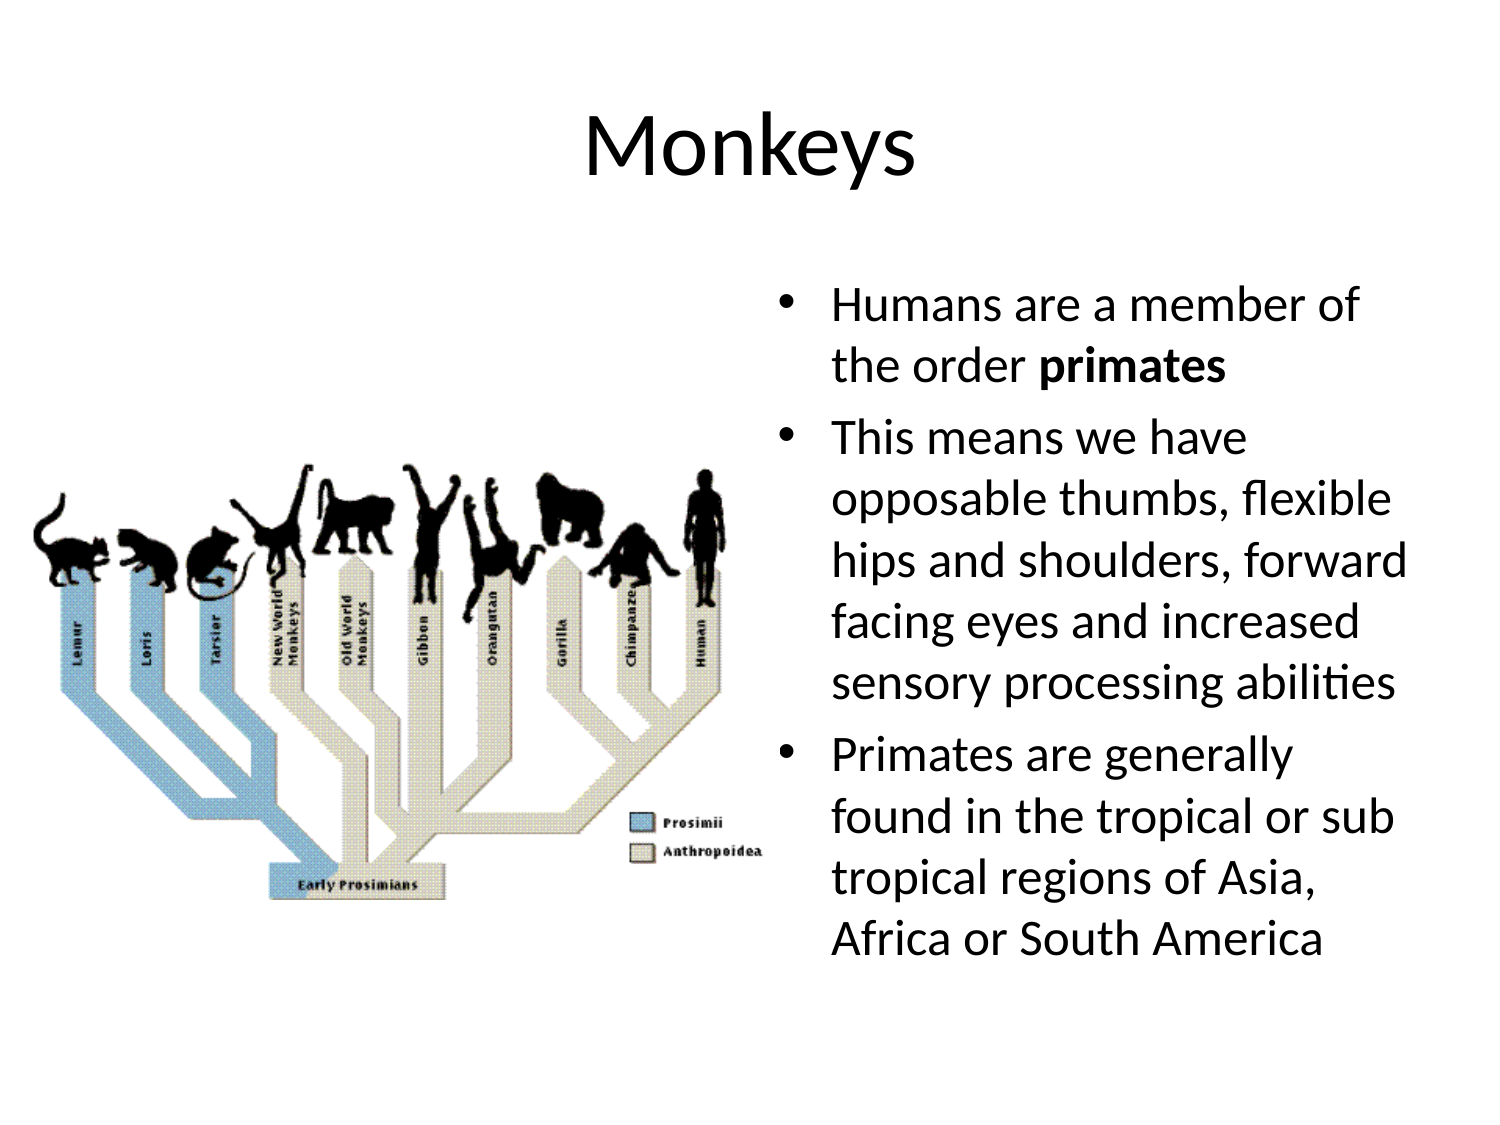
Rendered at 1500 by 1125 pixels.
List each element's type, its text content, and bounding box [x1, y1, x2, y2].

picture [0, 462, 780, 901]
title Monkeys [75, 45, 1425, 233]
list Humans are a member of the order primates This means we have opposable thumbs, flexible hips and shoulders, forward facing eyes and increased sensory processing abilities Primates are generally found in the tropical or sub tropical regions of Asia, Africa or South America [762, 262, 1425, 1063]
